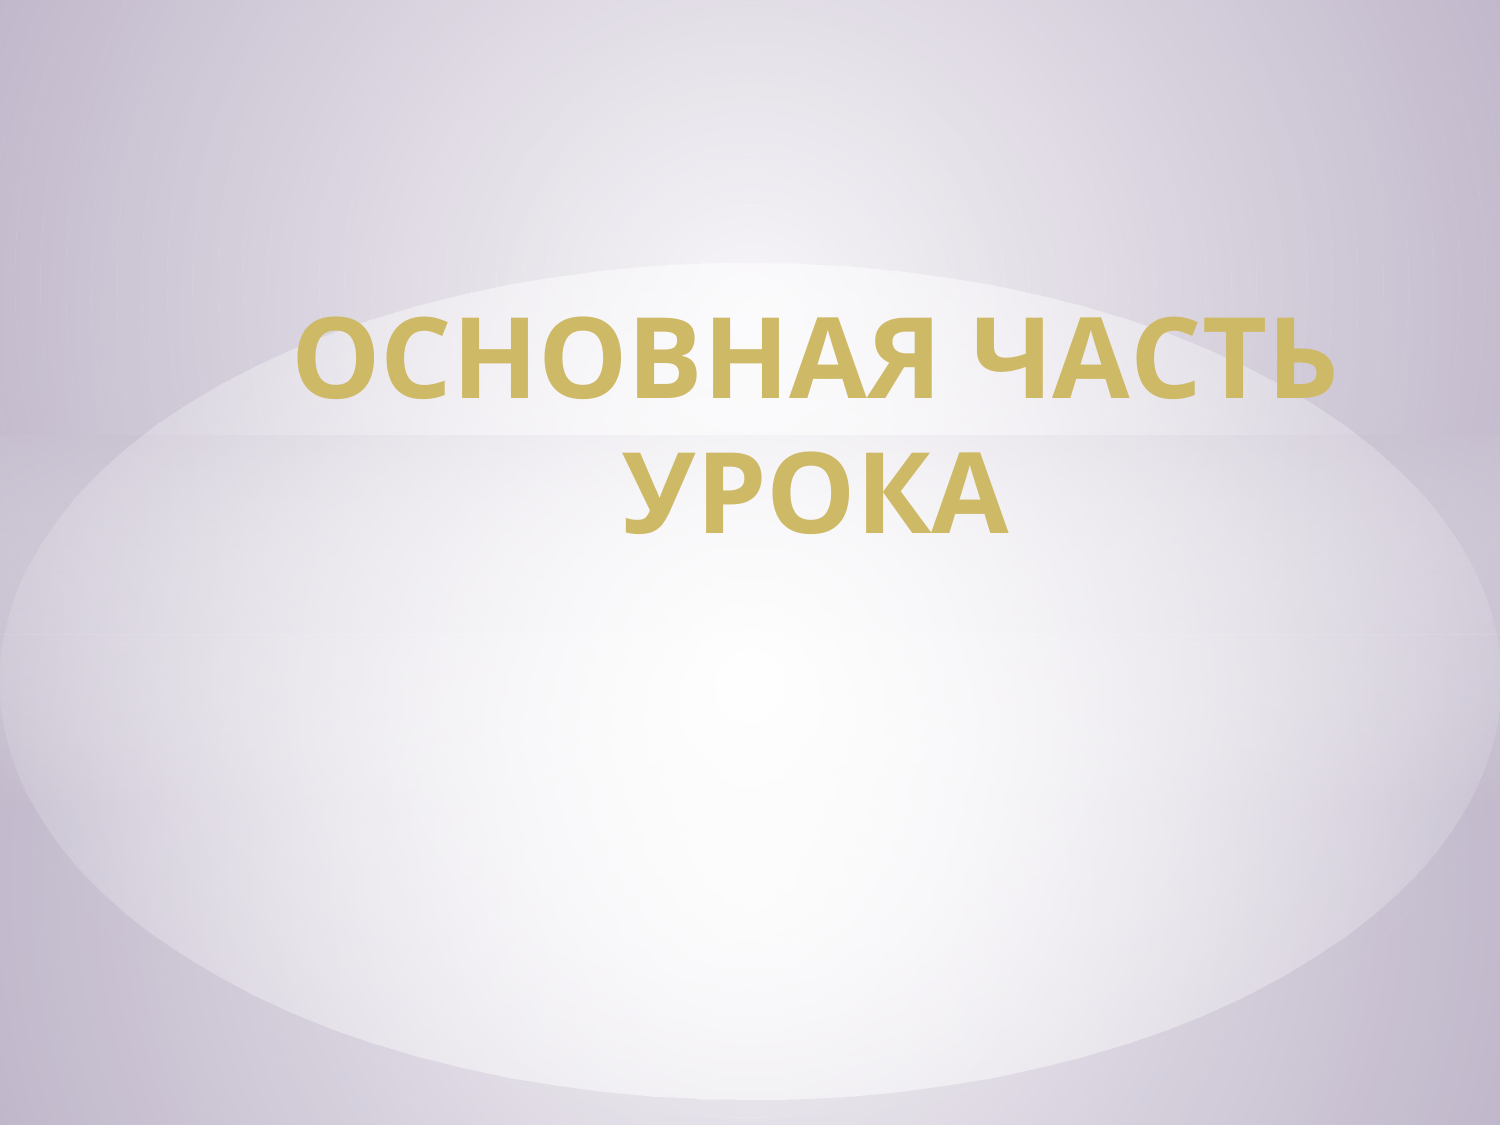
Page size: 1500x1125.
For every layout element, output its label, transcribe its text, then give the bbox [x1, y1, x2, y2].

text_box Основная часть урока [230, 278, 1402, 564]
